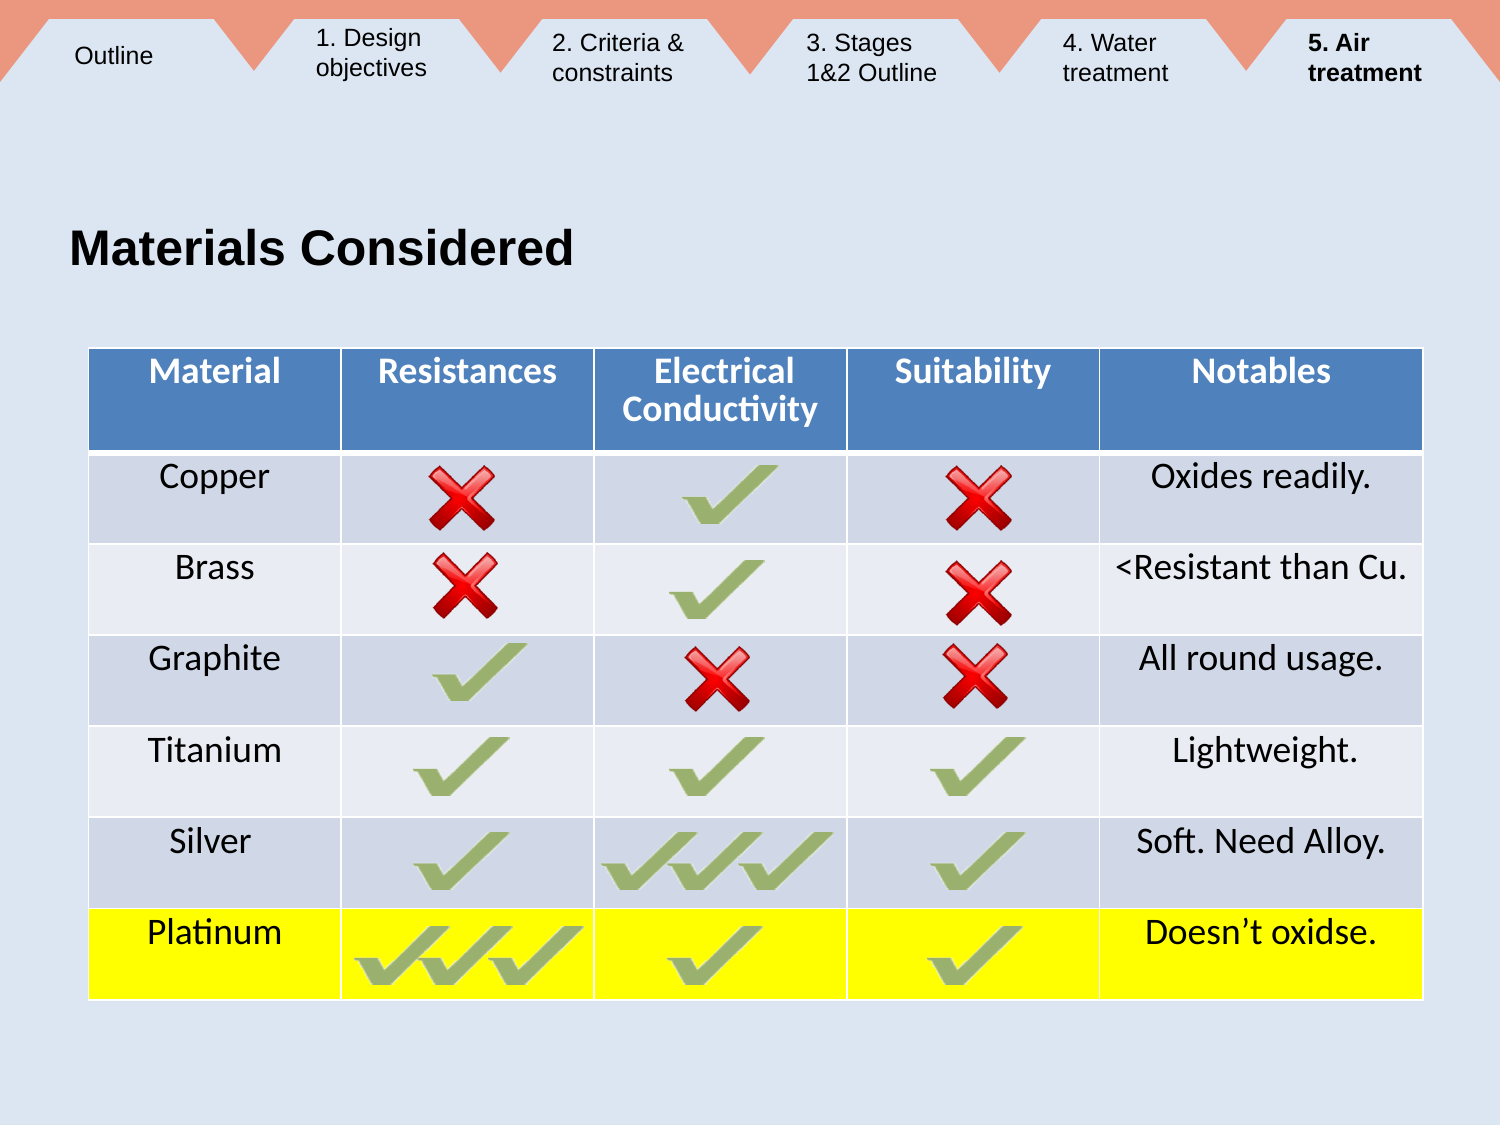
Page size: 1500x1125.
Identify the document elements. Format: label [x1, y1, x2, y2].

list [0, 0, 1500, 1125]
picture [941, 642, 1008, 709]
picture [668, 737, 765, 796]
picture [601, 831, 834, 891]
picture [682, 465, 779, 524]
picture [945, 465, 1012, 532]
picture [683, 646, 750, 713]
picture [930, 737, 1027, 796]
picture [413, 831, 510, 891]
picture [930, 831, 1027, 891]
picture [413, 737, 510, 796]
picture [666, 926, 763, 985]
picture [431, 552, 498, 619]
picture [428, 465, 495, 532]
picture [432, 642, 528, 702]
picture [945, 560, 1012, 627]
picture [668, 560, 765, 619]
picture [353, 926, 584, 985]
picture [926, 926, 1023, 985]
